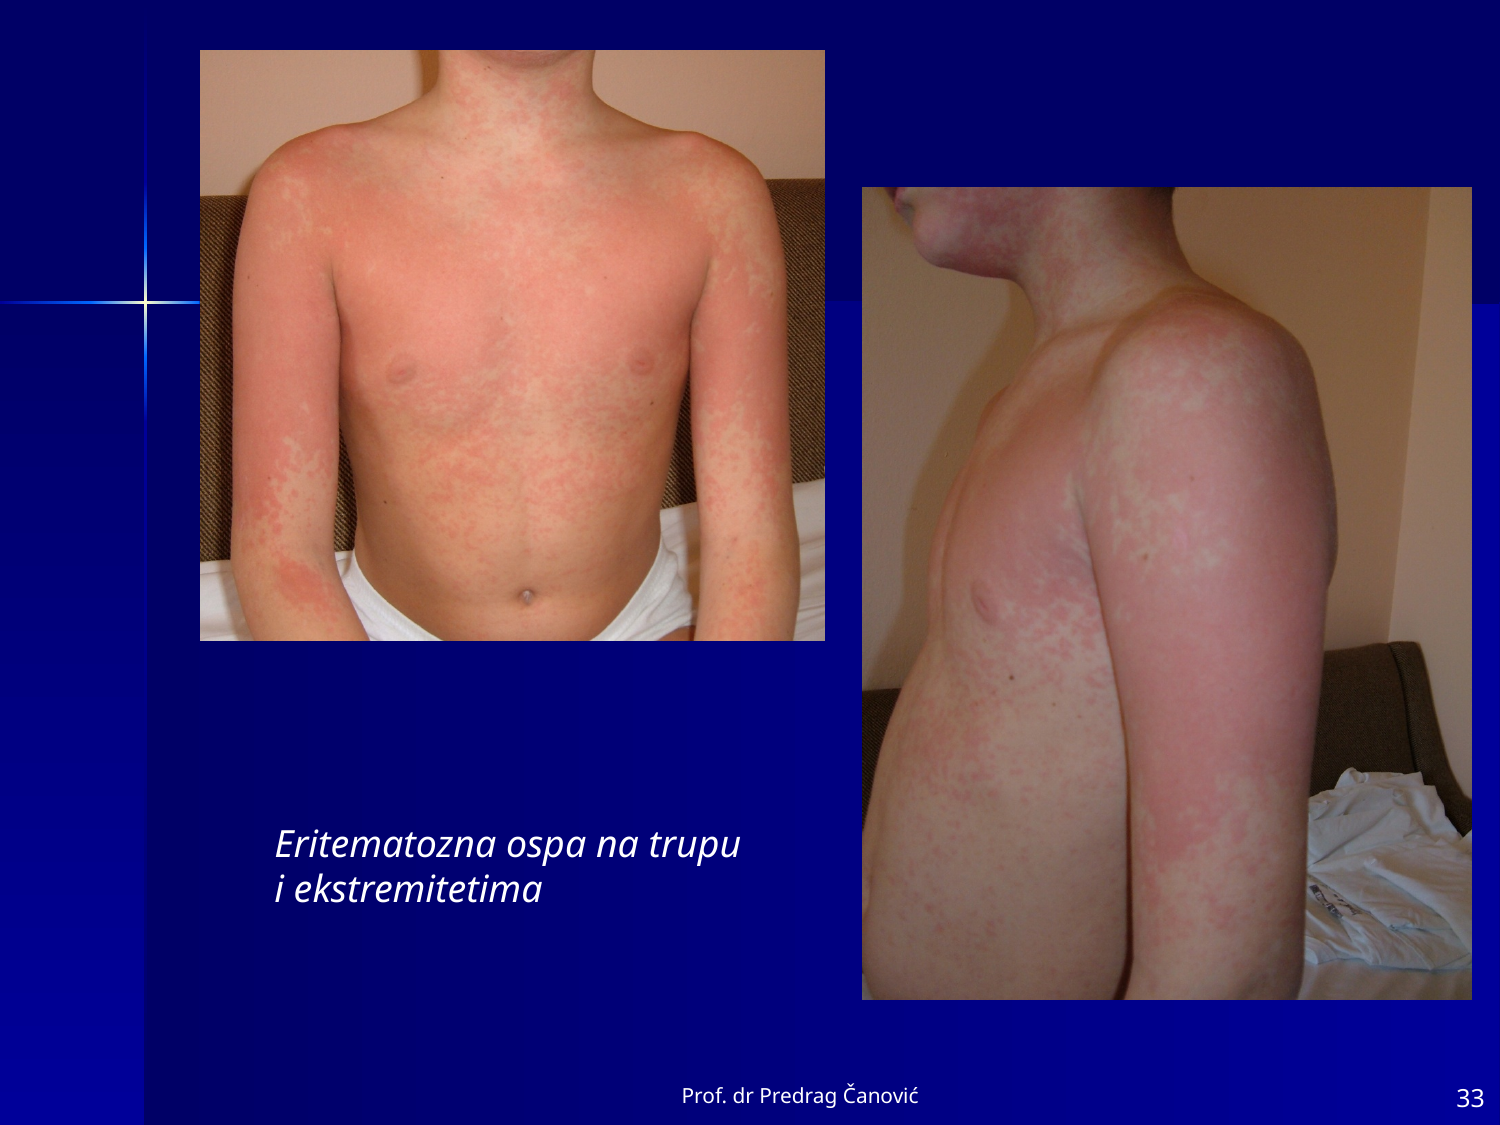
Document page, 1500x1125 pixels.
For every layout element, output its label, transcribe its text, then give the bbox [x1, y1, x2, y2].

picture [199, 49, 826, 641]
slide_number 33 [1187, 1074, 1500, 1125]
picture [862, 187, 1473, 1001]
footer Prof. dr Predrag Čanović [562, 1074, 1038, 1125]
text_box Eritematozna ospa na trupu i ekstremitetima [259, 812, 767, 918]
